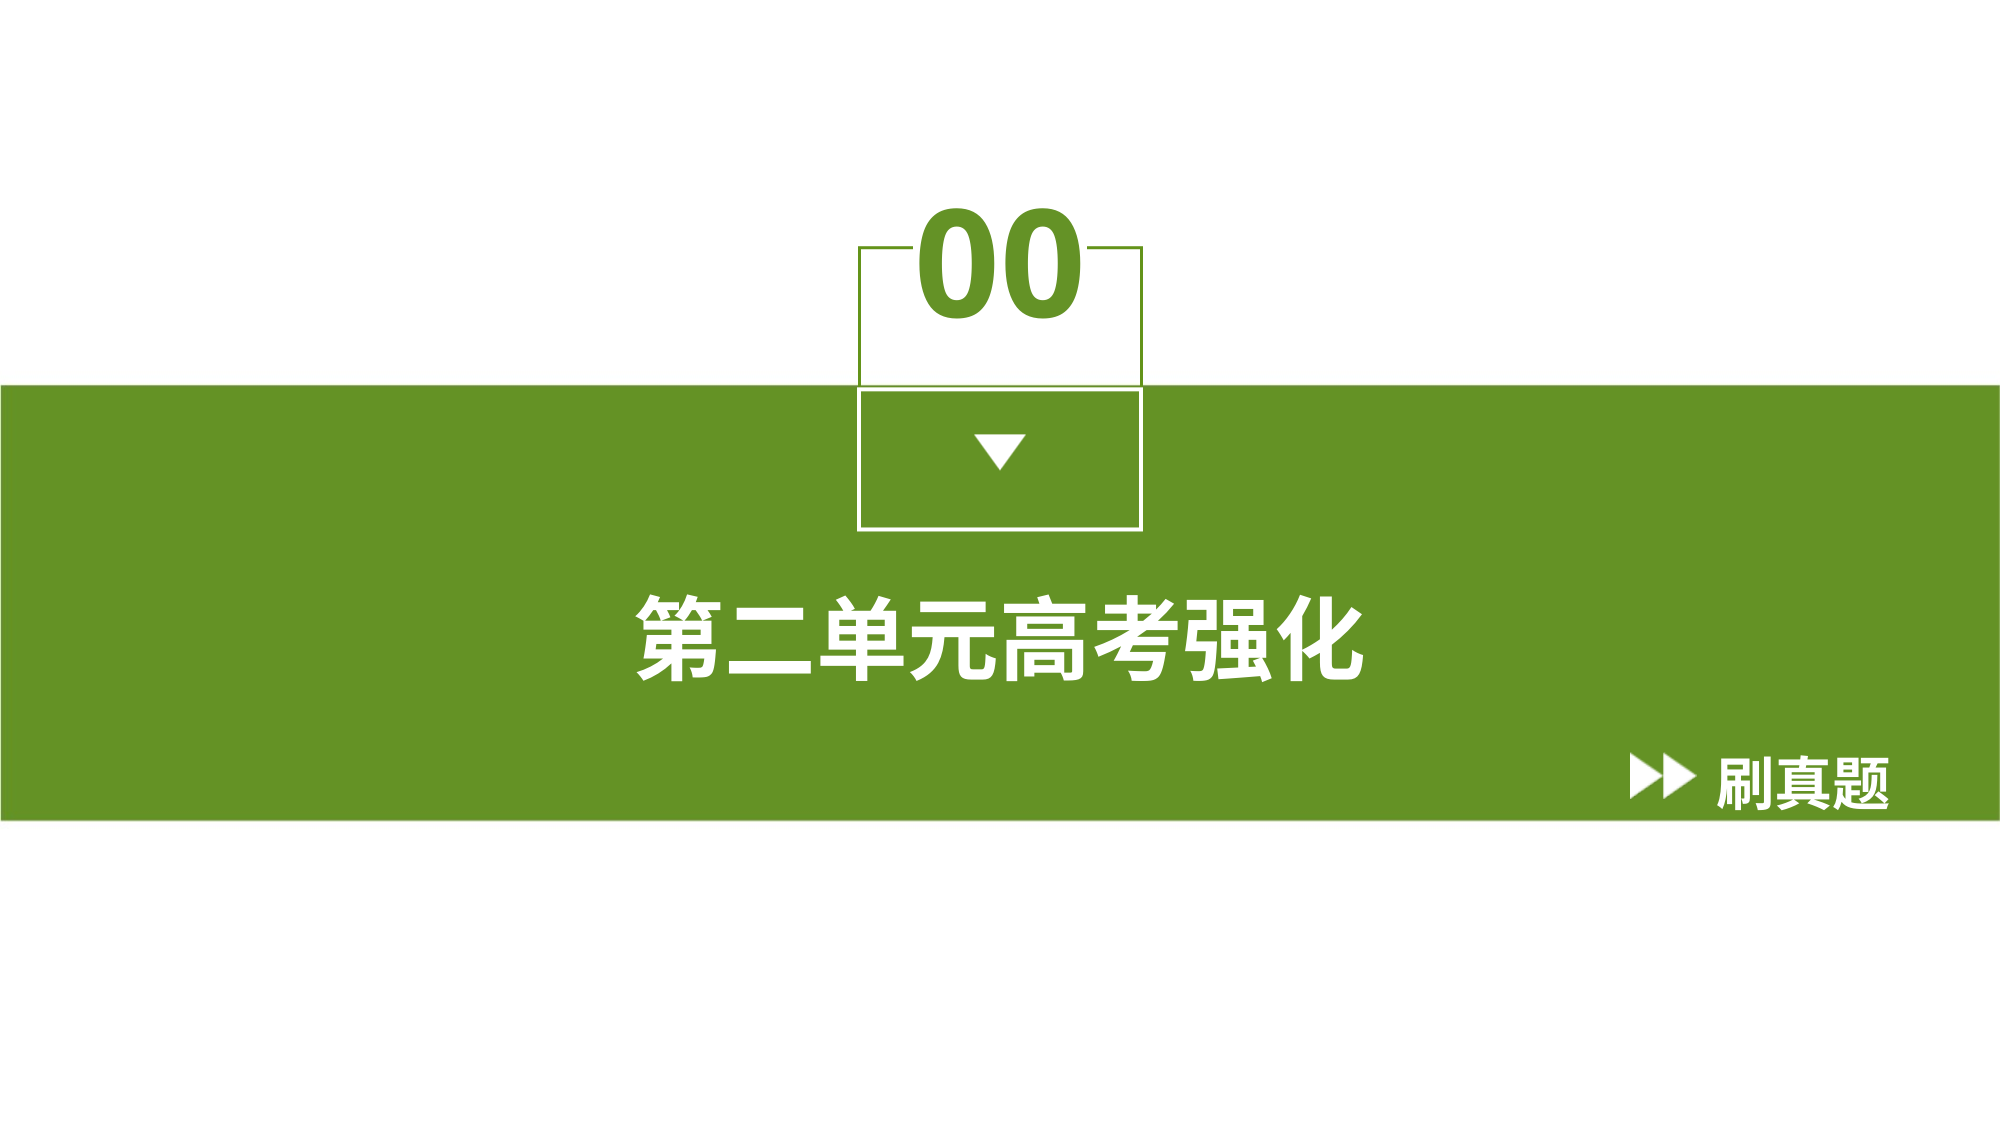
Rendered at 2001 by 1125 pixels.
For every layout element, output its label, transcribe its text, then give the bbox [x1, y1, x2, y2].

text_box 第二单元高考强化 [0, 572, 2000, 699]
picture [0, 699, 2000, 1125]
text_box 刷真题 [1715, 718, 1997, 812]
text_box 00 [862, 156, 1139, 353]
picture [0, 0, 2000, 572]
